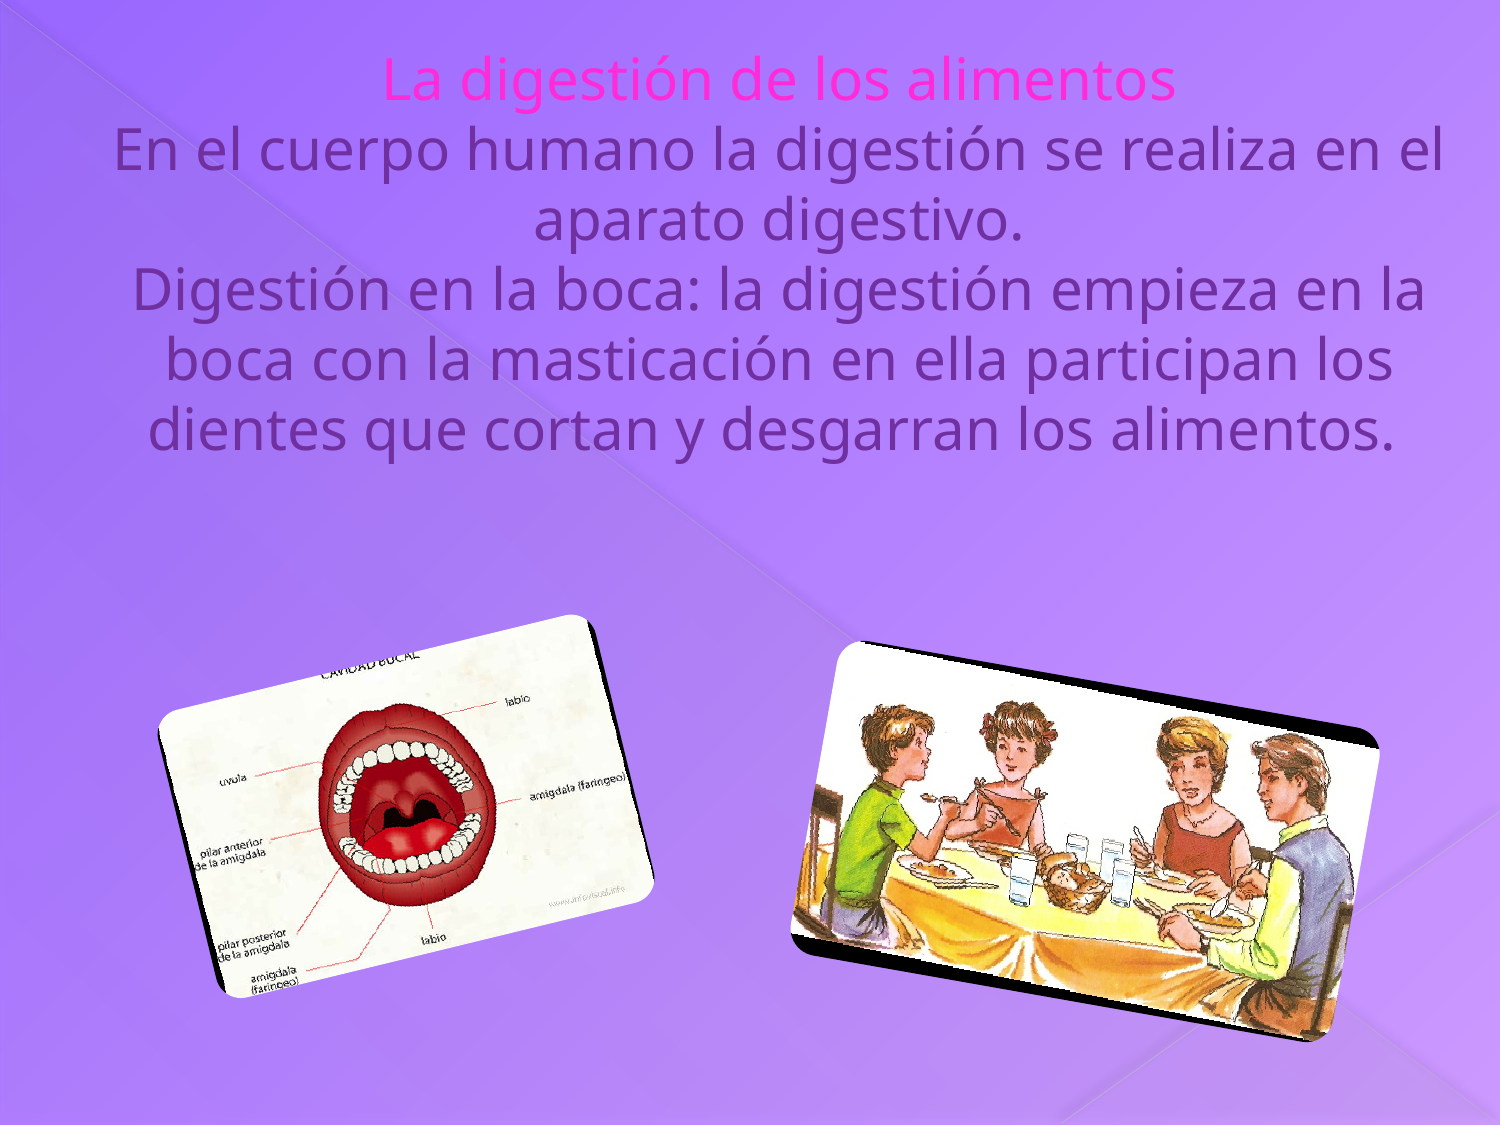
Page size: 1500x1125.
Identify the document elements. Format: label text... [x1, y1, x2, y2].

text_box La digestión de los alimentos En el cuerpo humano la digestión se realiza en el aparato digestivo. Digestión en la boca: la digestión empieza en la boca con la masticación en ella participan los dientes que cortan y desgarran los alimentos. [93, 35, 1465, 960]
picture [158, 614, 654, 999]
picture [790, 640, 1380, 1043]
